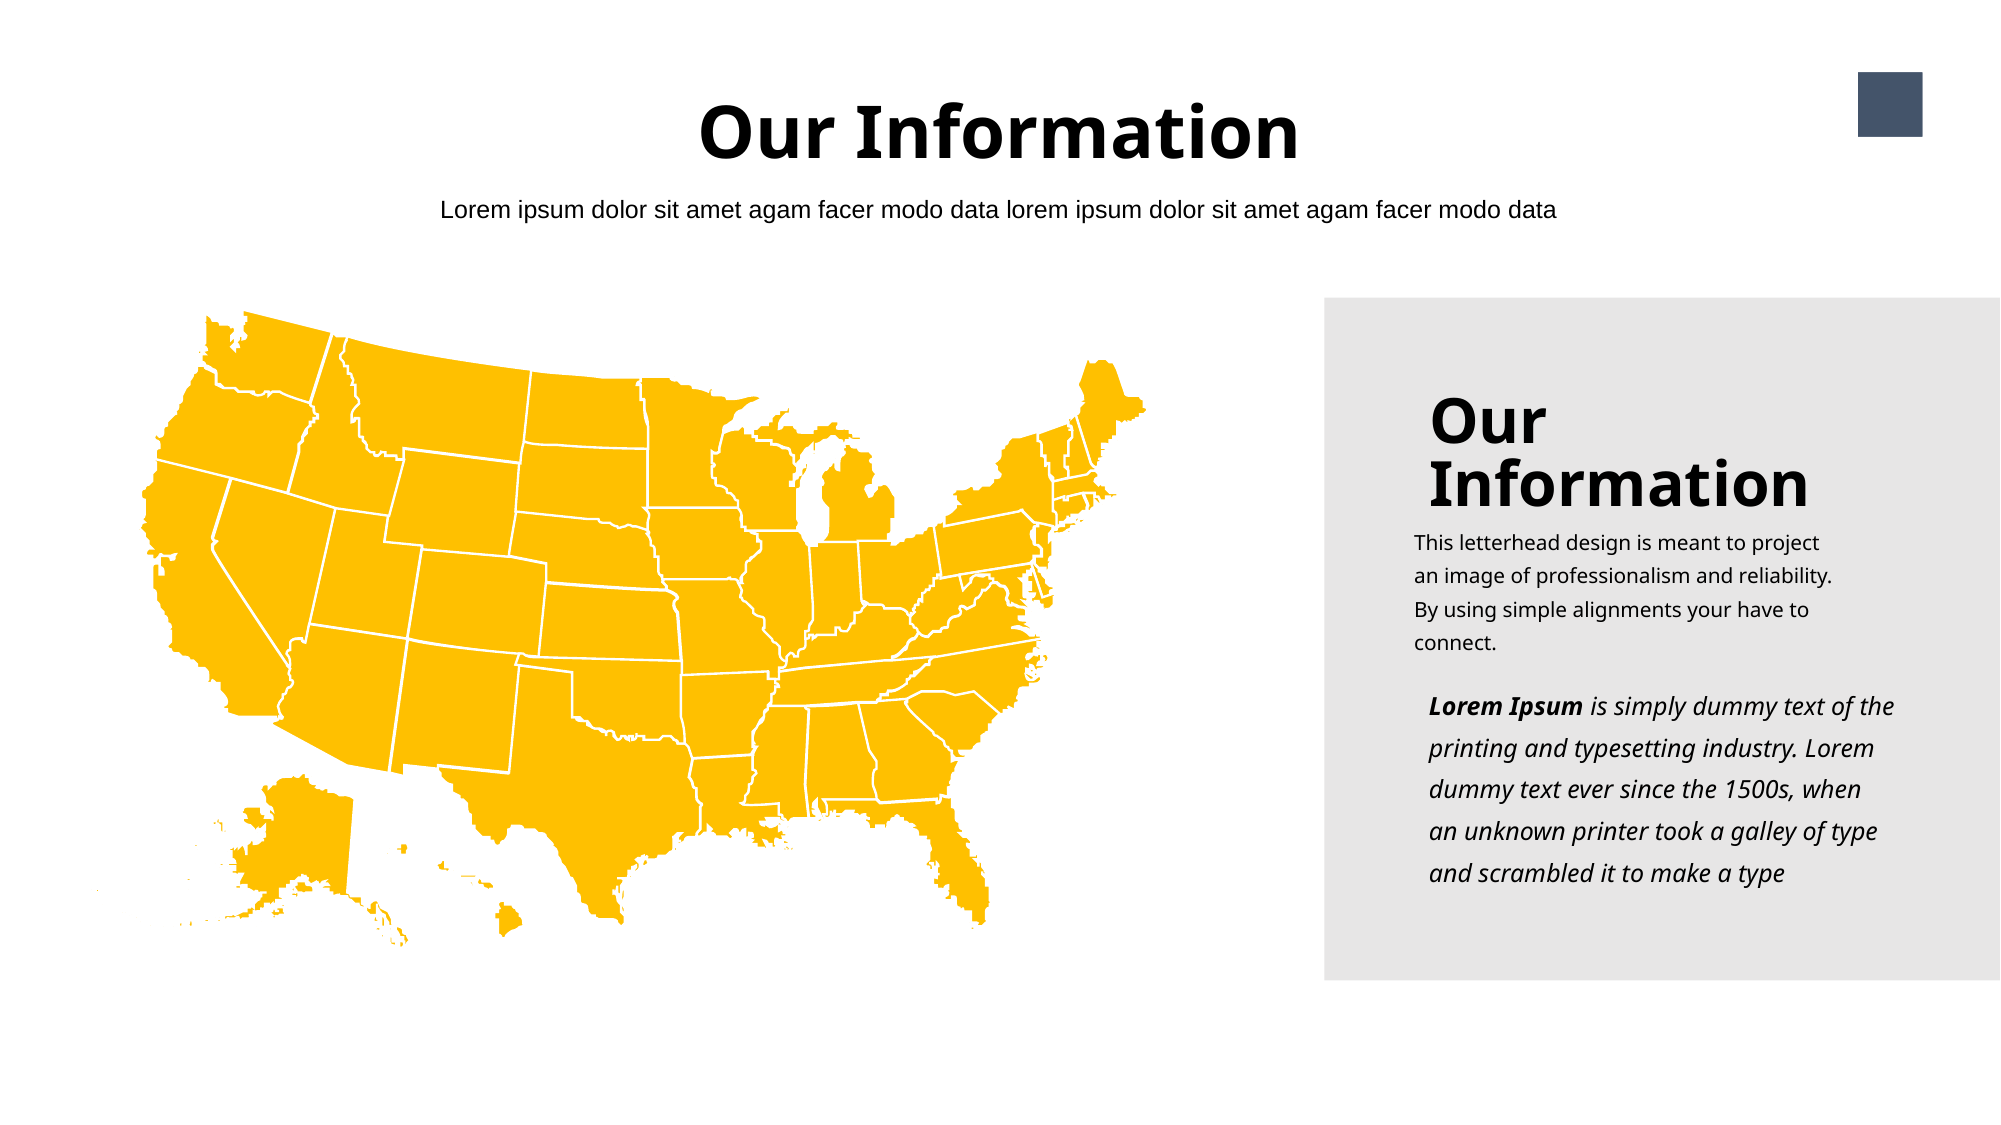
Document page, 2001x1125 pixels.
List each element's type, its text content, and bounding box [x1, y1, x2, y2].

text_box [1857, 71, 1924, 78]
text_box [1323, 297, 2000, 981]
title Our Information [137, 78, 1863, 191]
subtitle Lorem ipsum dolor sit amet agam facer modo data lorem ipsum dolor sit amet agam facer modo data [137, 191, 1863, 227]
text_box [91, 309, 1148, 954]
slide_number 8 [1854, 78, 1927, 130]
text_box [1414, 386, 1911, 892]
text_box [1863, 130, 1924, 138]
